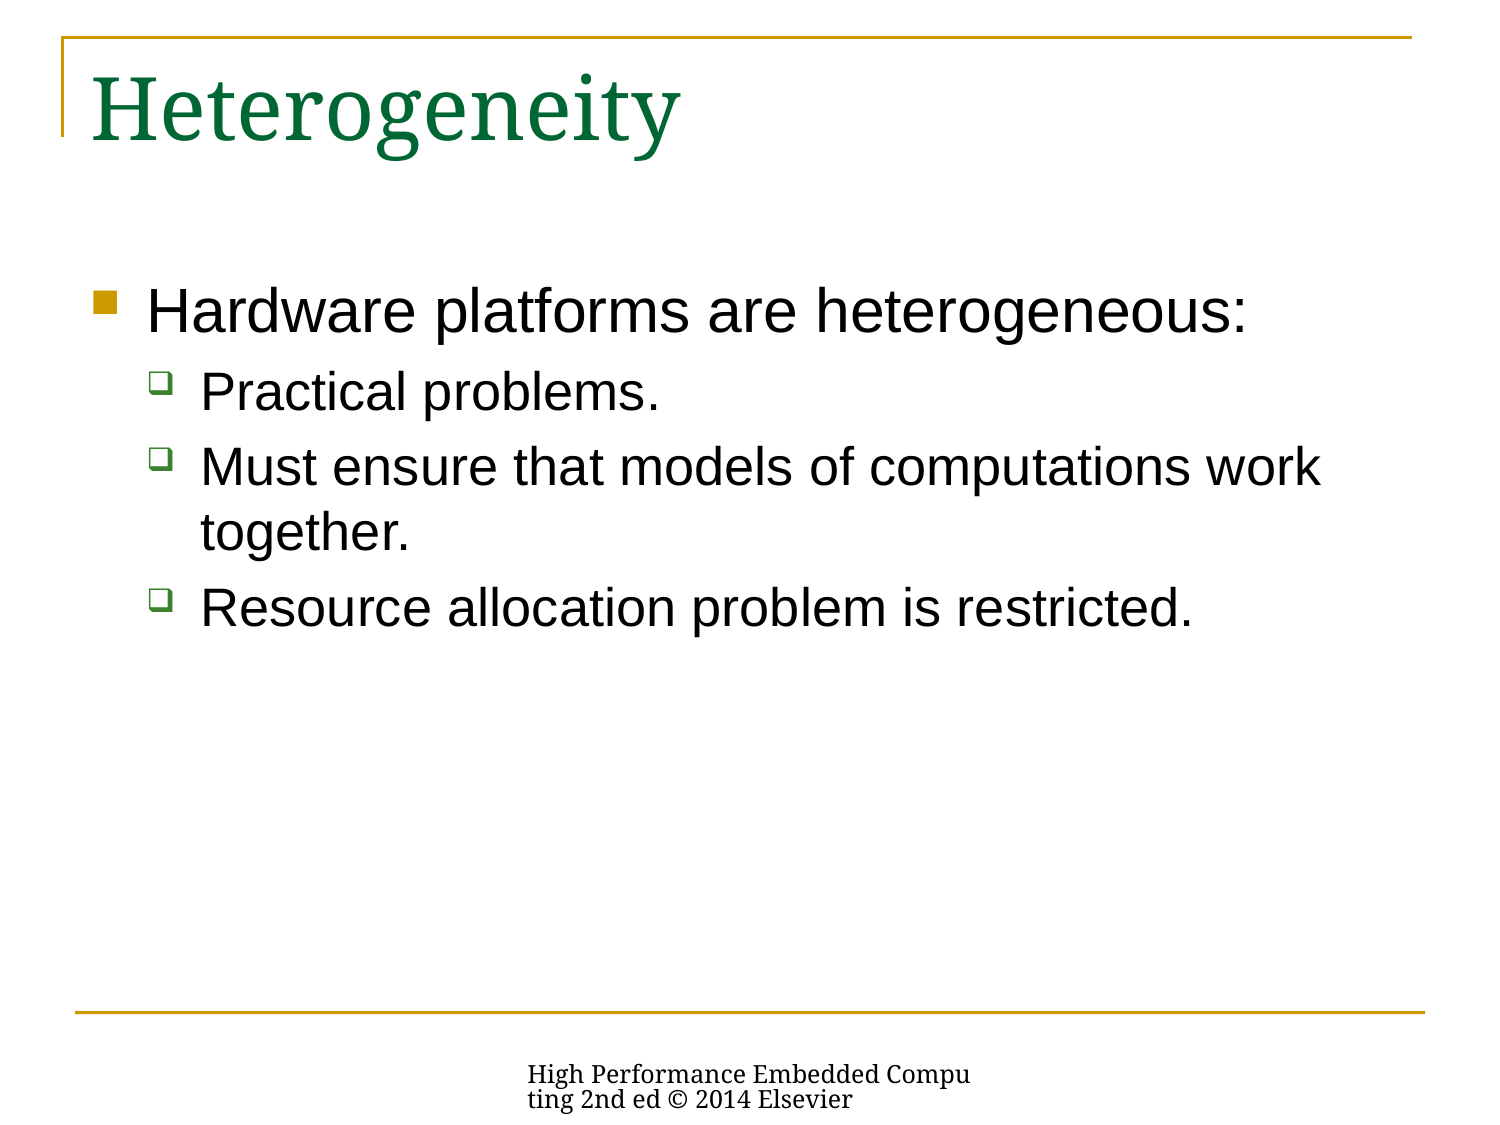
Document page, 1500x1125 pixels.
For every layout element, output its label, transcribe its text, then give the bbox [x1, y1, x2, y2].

list Hardware platforms are heterogeneous: Practical problems. Must ensure that models of computations work together. Resource allocation problem is restricted. [75, 262, 1425, 1006]
footer High Performance Embedded Computing 2nd ed © 2014 Elsevier [512, 1025, 988, 1100]
title Heterogeneity [75, 45, 1425, 233]
